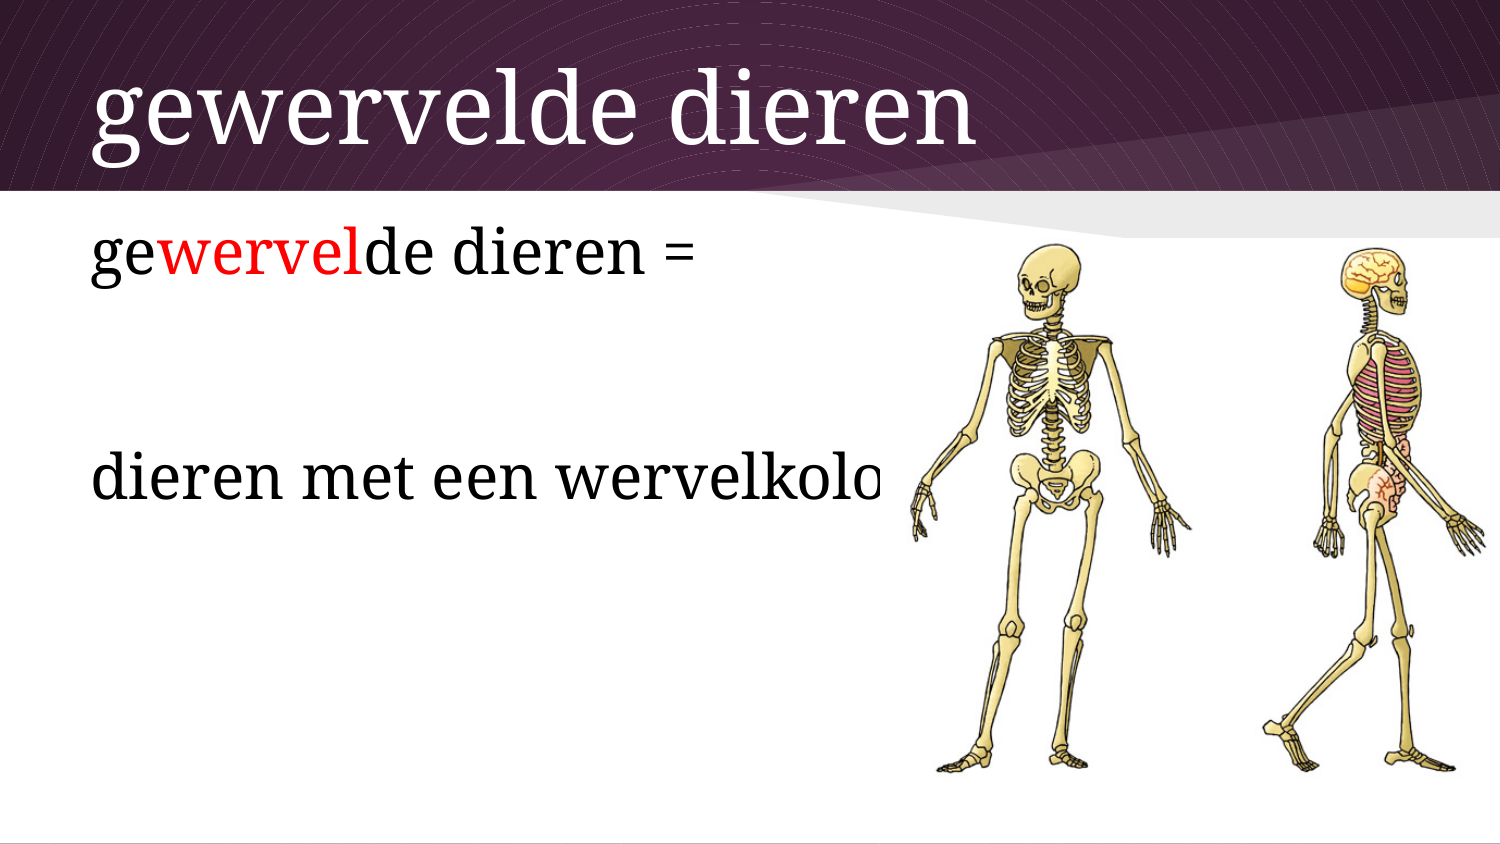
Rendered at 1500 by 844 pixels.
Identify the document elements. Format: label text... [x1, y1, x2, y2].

picture [880, 238, 1500, 783]
list gewervelde dieren = dieren met een wervelkolom [75, 196, 1425, 808]
title gewervelde dieren [75, 33, 1425, 175]
